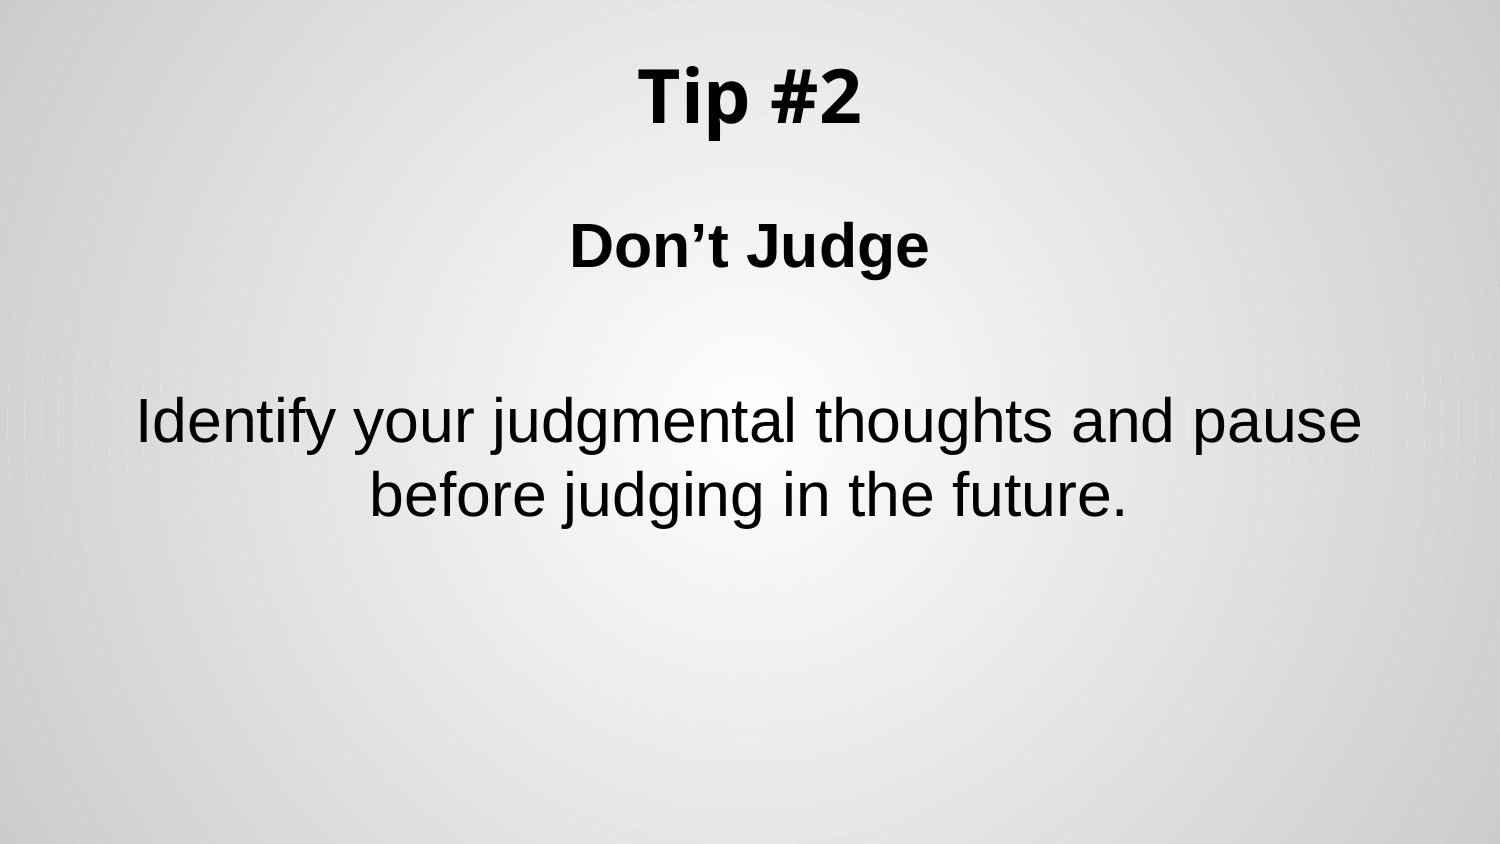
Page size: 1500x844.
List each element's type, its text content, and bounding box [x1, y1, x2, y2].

title Tip #2 [75, 12, 1425, 102]
list Don’t Judge Identify your judgmental thoughts and pause before judging in the future. [75, 102, 1425, 832]
